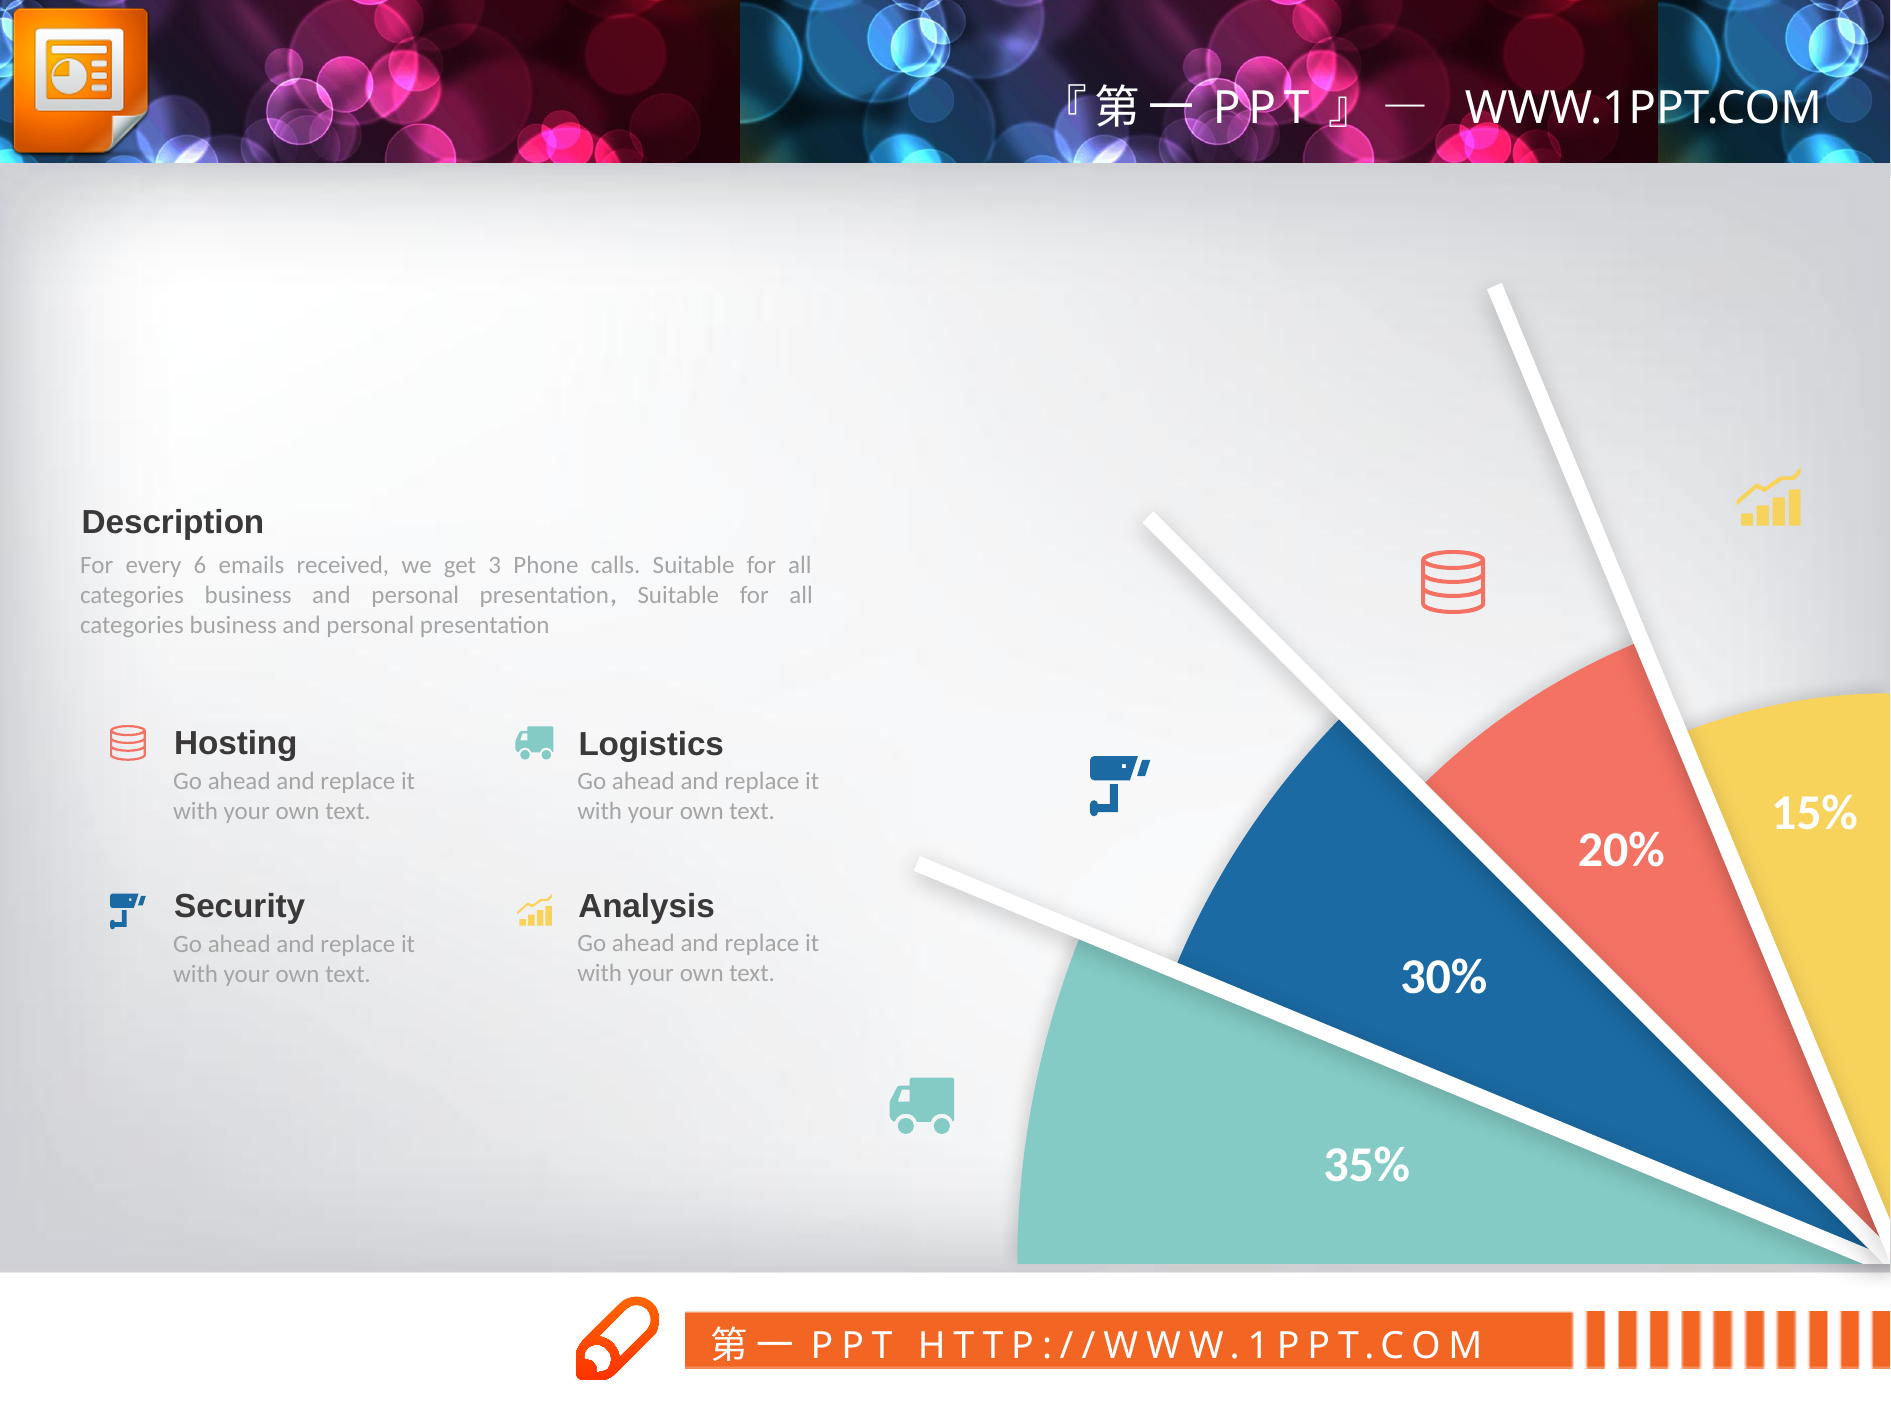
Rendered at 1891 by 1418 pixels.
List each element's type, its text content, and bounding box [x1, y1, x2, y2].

text_box Logistics [563, 714, 740, 756]
text_box [1142, 511, 1868, 1249]
text_box 35% [1308, 1124, 1426, 1199]
text_box For every 6 emails received, we get 3 Phone calls. Suitable for all categories business and personal presentation, Suitable for all categories business and personal presentation [65, 541, 828, 647]
text_box 30% [1385, 935, 1503, 1011]
text_box Go ahead and replace it with your own text. [562, 918, 839, 994]
text_box [1421, 549, 1486, 614]
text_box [109, 893, 147, 930]
text_box Go ahead and replace it with your own text. [158, 920, 441, 995]
text_box 15% [1756, 772, 1874, 848]
text_box Analysis [563, 876, 730, 918]
text_box Security [159, 876, 321, 920]
text_box Description [66, 492, 280, 548]
picture [685, 1311, 1891, 1369]
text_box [515, 725, 554, 760]
text_box [110, 725, 146, 761]
text_box 20% [1563, 808, 1680, 884]
text_box Hosting [159, 714, 313, 769]
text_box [1089, 755, 1151, 817]
text_box [1431, 650, 1833, 1173]
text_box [1736, 466, 1801, 526]
text_box [1180, 732, 1799, 1209]
text_box [913, 856, 1857, 1262]
text_box Go ahead and replace it with your own text. [158, 757, 436, 833]
text_box Go ahead and replace it with your own text. [562, 756, 839, 832]
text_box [889, 1077, 955, 1135]
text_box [516, 893, 553, 926]
text_box [1487, 283, 1891, 1264]
text_box [1017, 957, 1812, 1264]
picture [0, 0, 1891, 1275]
text_box [1698, 693, 1890, 1189]
